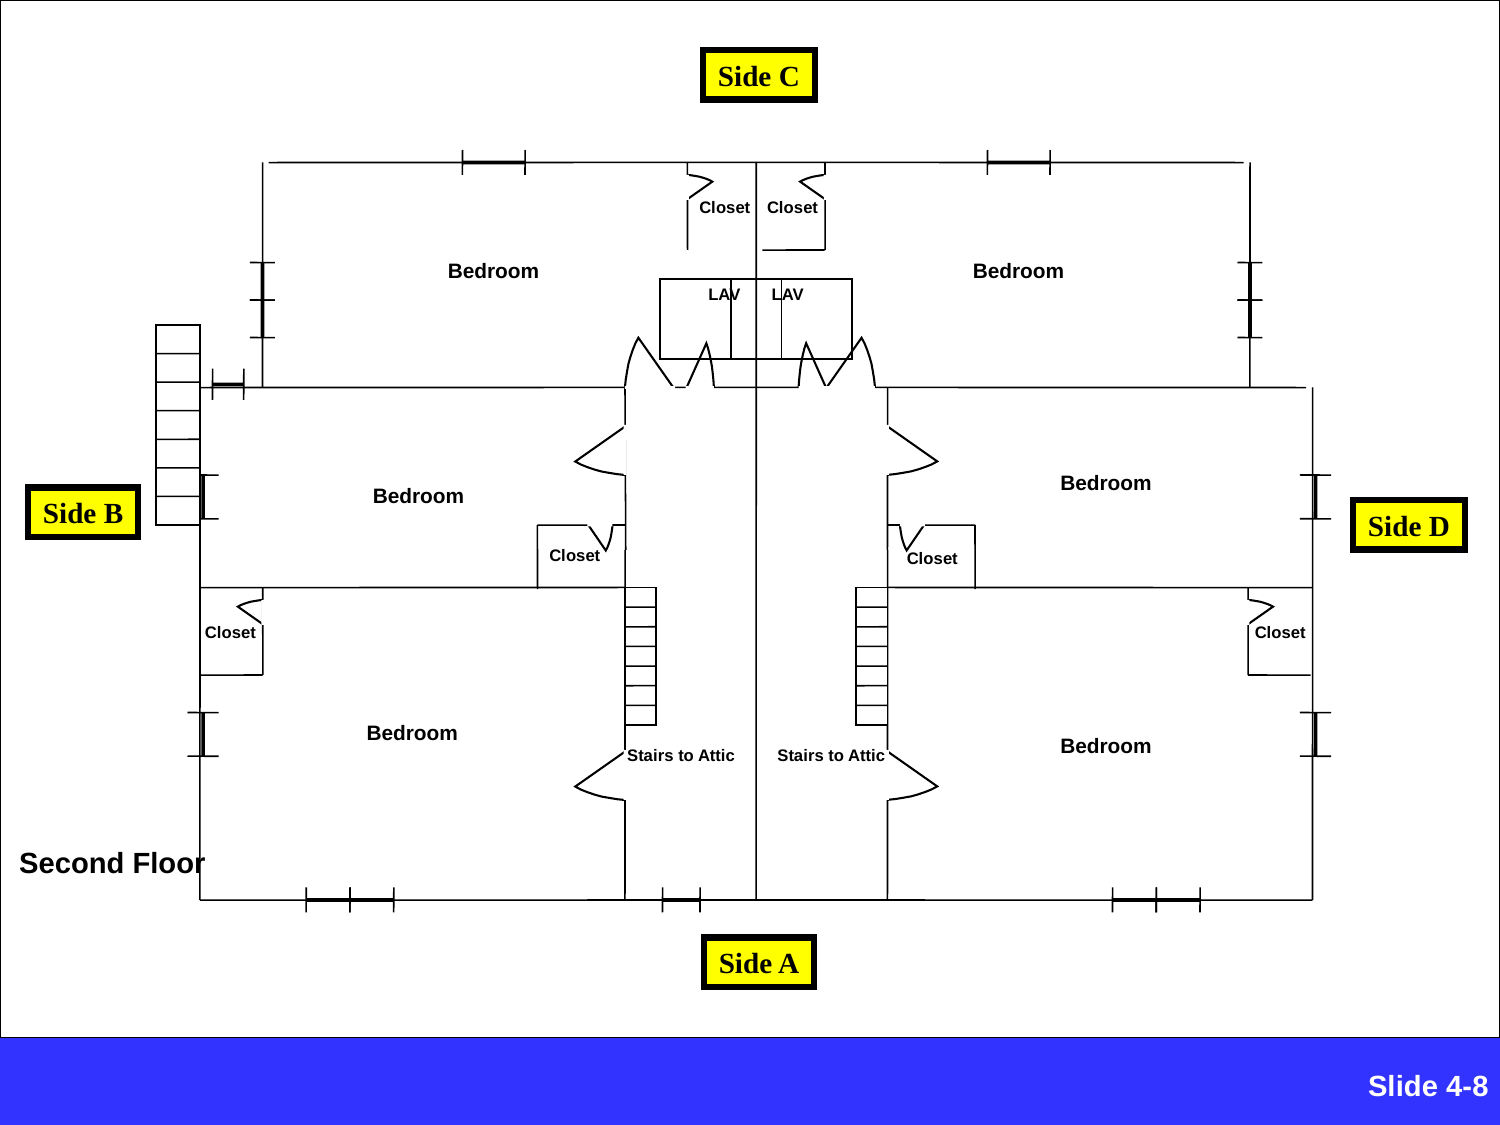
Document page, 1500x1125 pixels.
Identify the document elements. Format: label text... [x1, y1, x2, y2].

slide_number Slide 4-72 [1153, 1059, 1500, 1125]
text_box [0, 0, 1500, 1038]
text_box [0, 49, 1469, 994]
